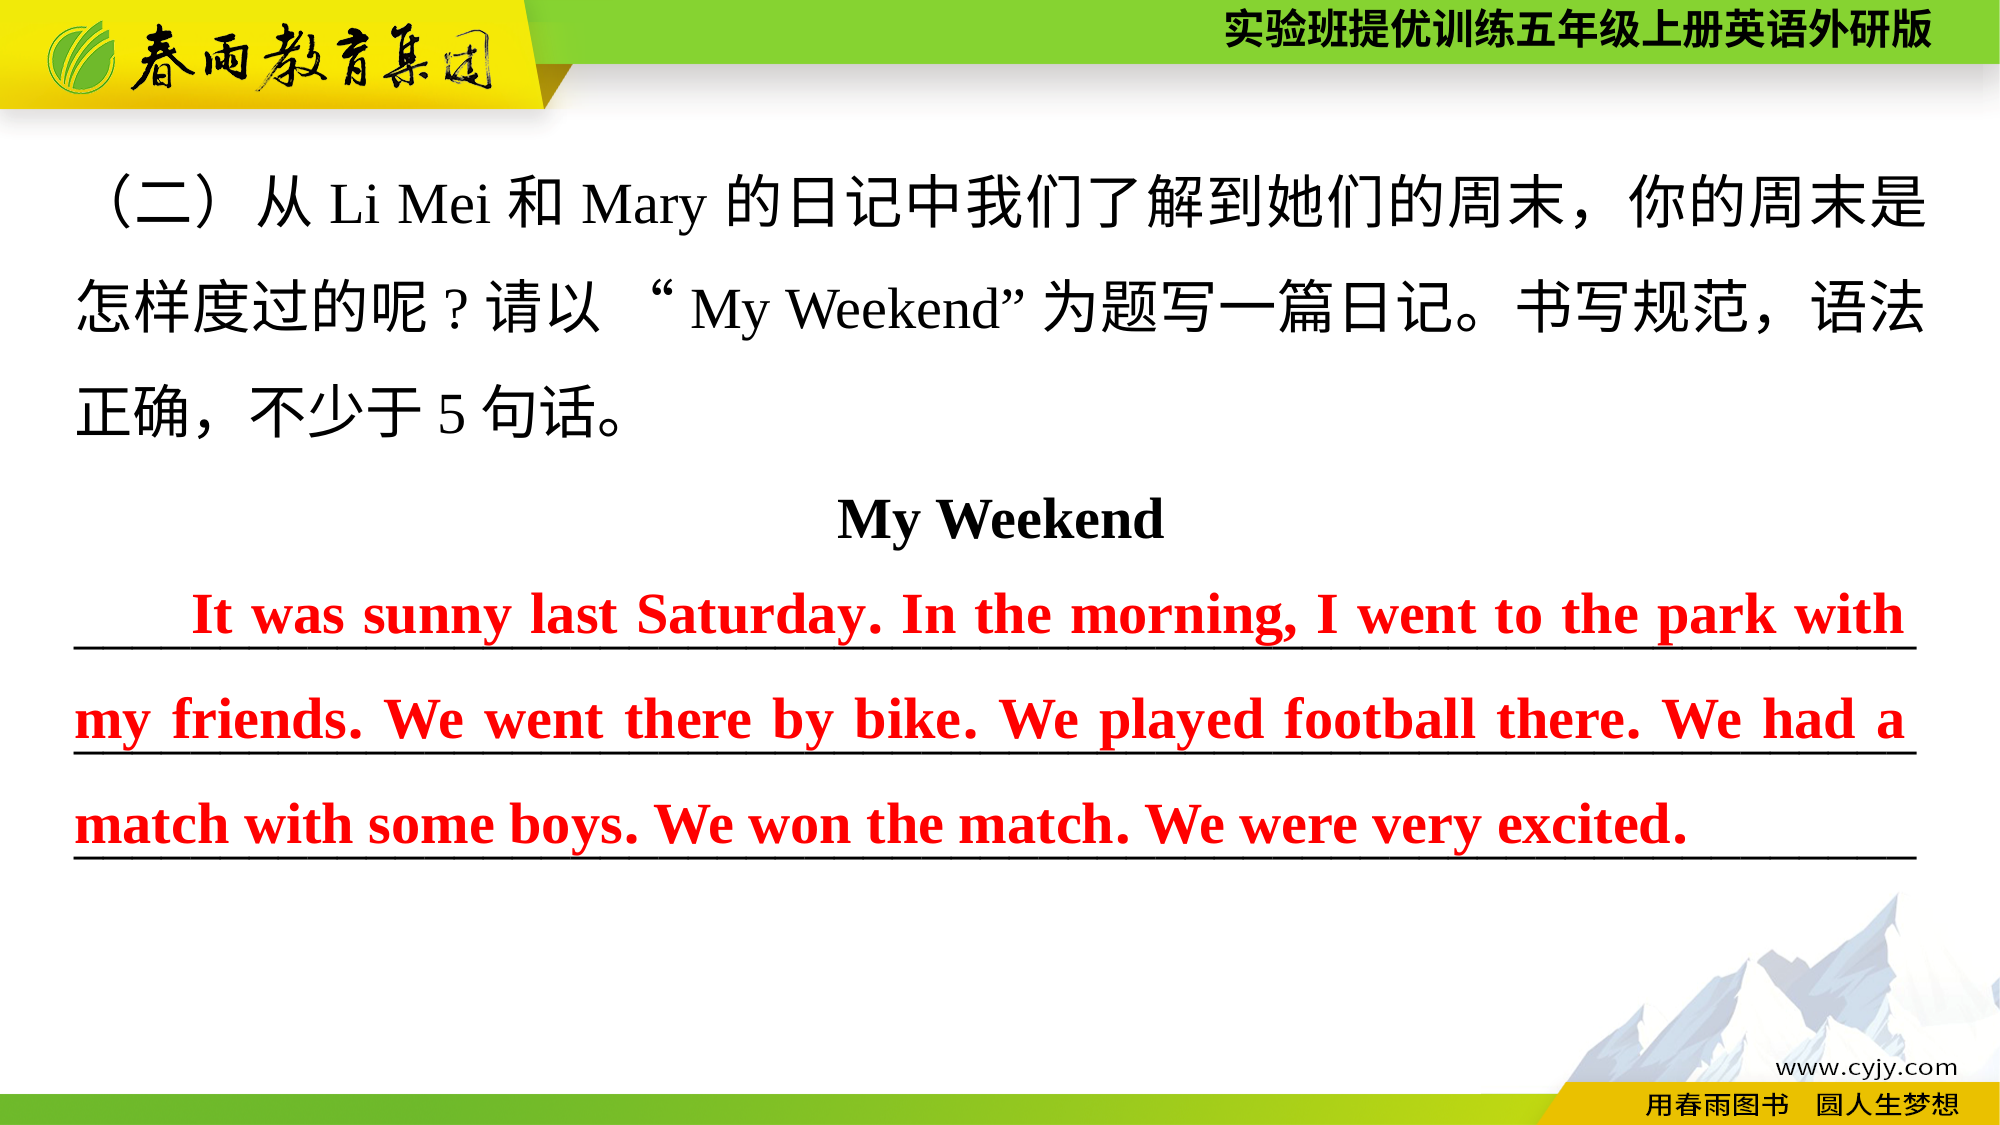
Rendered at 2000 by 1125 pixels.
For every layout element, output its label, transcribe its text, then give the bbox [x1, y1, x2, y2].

list （二）从Li Mei和Mary的日记中我们了解到她们的周末，你的周末是怎样度过的呢?请以 “My Weekend”为题写一篇日记。书写规范，语法正确，不少于5句话。 My Weekend _____________________________________________________________________________________________________________________________________________________________________________________________ [59, 122, 1944, 867]
picture [0, 0, 2000, 1125]
text_box It was sunny last Saturday. In the morning, I went to the park with my friends. We went there by bike. We played football there. We had a match with some boys. We won the match. We were very excited. [59, 532, 1922, 863]
